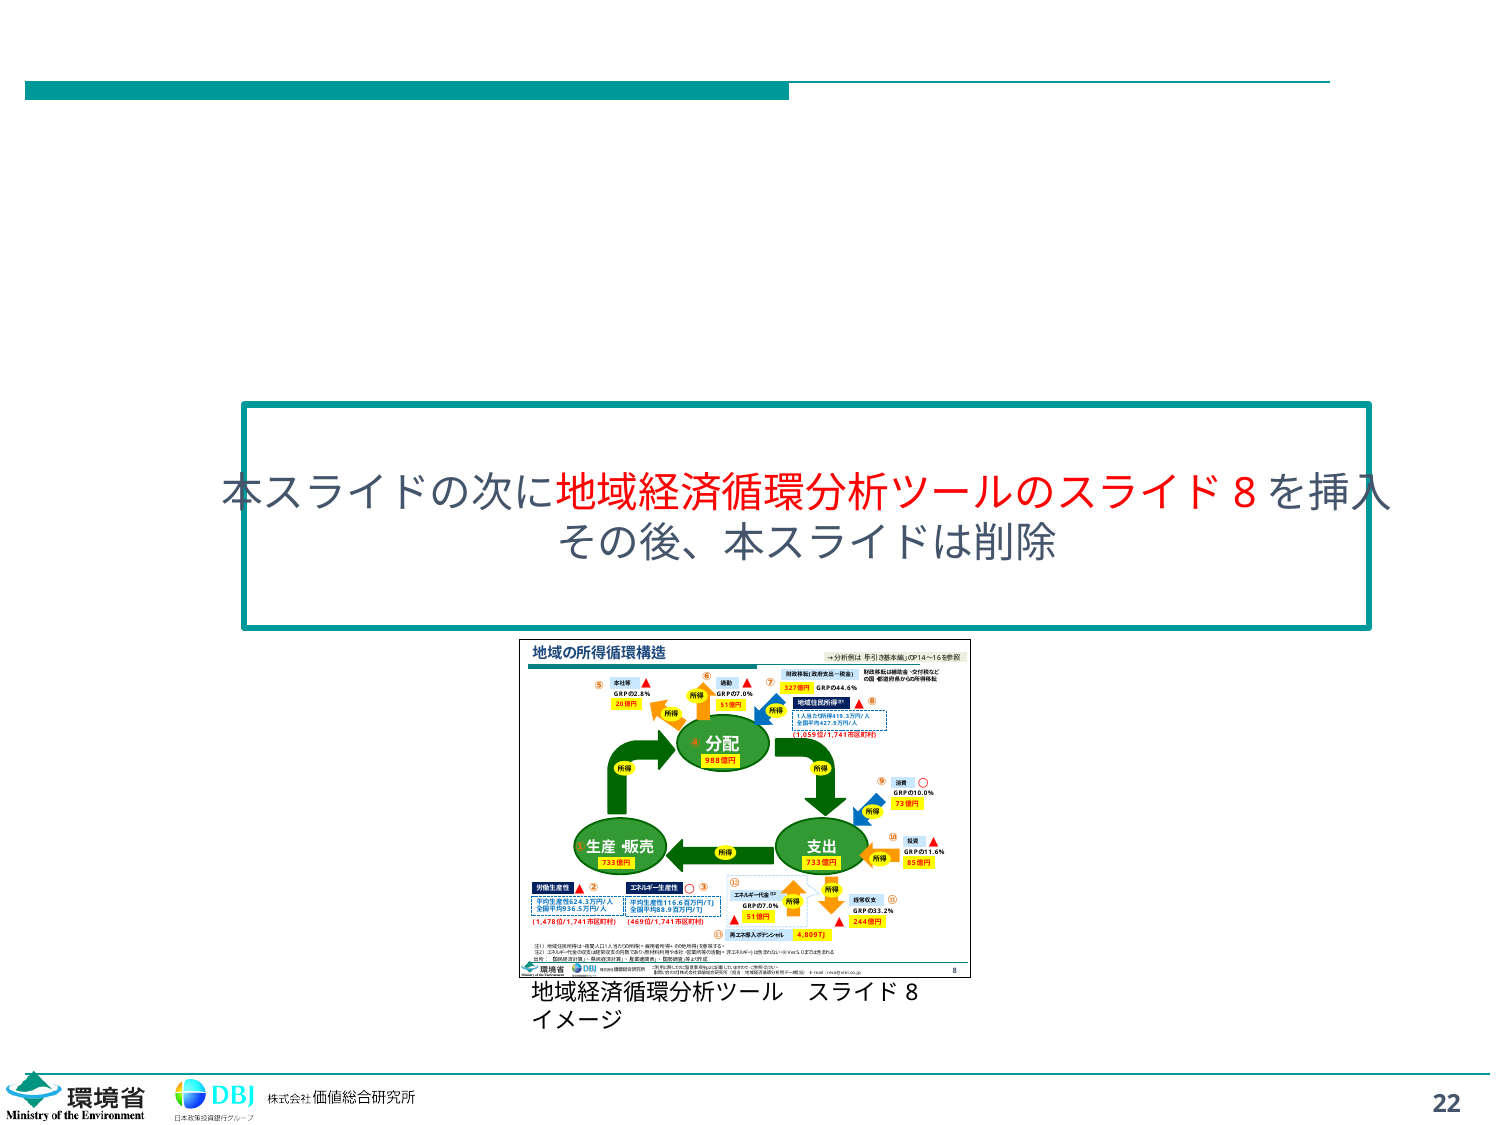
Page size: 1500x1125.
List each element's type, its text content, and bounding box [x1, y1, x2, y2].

text_box 本スライドの次に地域経済循環分析ツールのスライド8を挿入 その後、本スライドは削除 [244, 404, 1369, 628]
picture [2, 1071, 148, 1125]
picture [171, 1075, 419, 1125]
picture [519, 639, 972, 978]
text_box 地域経済循環分析ツール スライド8 イメージ [517, 970, 983, 1041]
slide_number 22 [1393, 1079, 1500, 1122]
